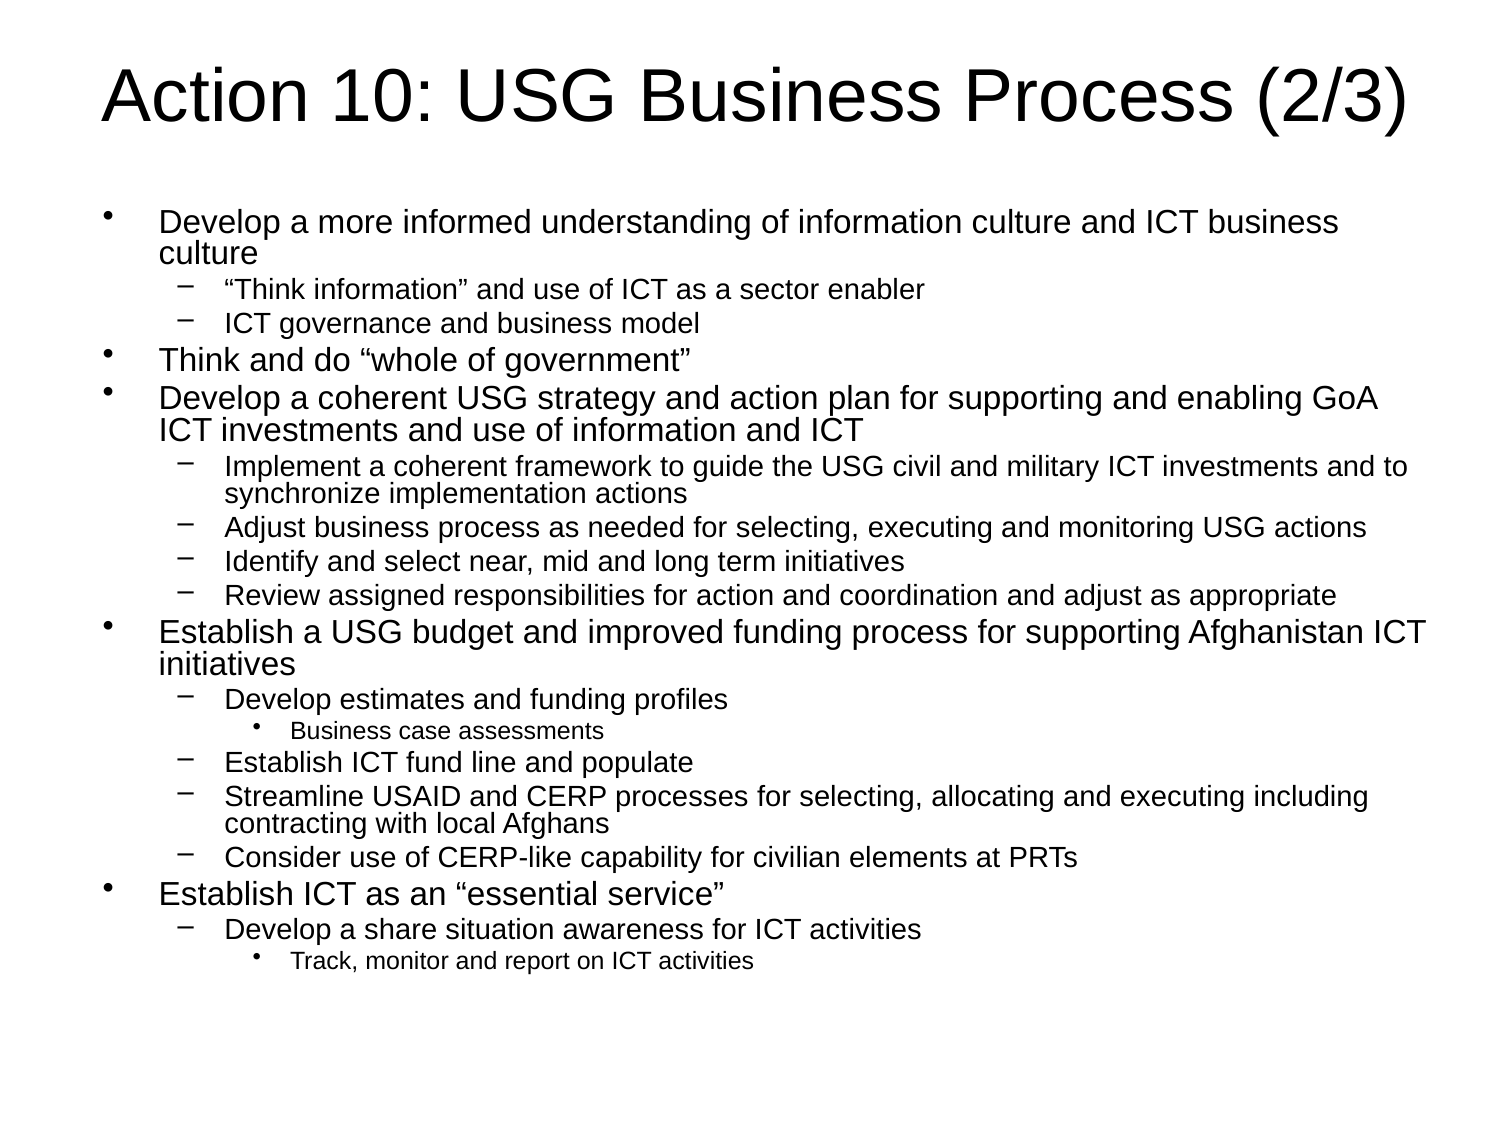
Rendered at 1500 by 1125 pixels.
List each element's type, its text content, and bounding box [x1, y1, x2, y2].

title Action 10: USG Business Process (2/3) [24, 19, 1488, 163]
list Develop a more informed understanding of information culture and ICT business culture “Think information” and use of ICT as a sector enabler ICT governance and business model Think and do “whole of government” Develop a coherent USG strategy and action plan for supporting and enabling GoA ICT investments and use of information and ICT Implement a coherent framework to guide the USG civil and military ICT investments and to synchronize implementation actions Adjust business process as needed for selecting, executing and monitoring USG actions Identify and select near, mid and long term initiatives Review assigned responsibilities for action and coordination and adjust as appropriate Establish a USG budget and improved funding process for supporting Afghanistan ICT initiatives Develop estimates and funding profiles Business case assessments Establish ICT fund line and populate Streamline USAID and CERP processes for selecting, allocating and executing including contracting with local Afghans Consider use of CERP-like capability for civilian elements at PRTs Establish ICT as an “essential service” Develop a share situation awareness for ICT activities Track, monitor and report on ICT activities [87, 199, 1451, 1038]
